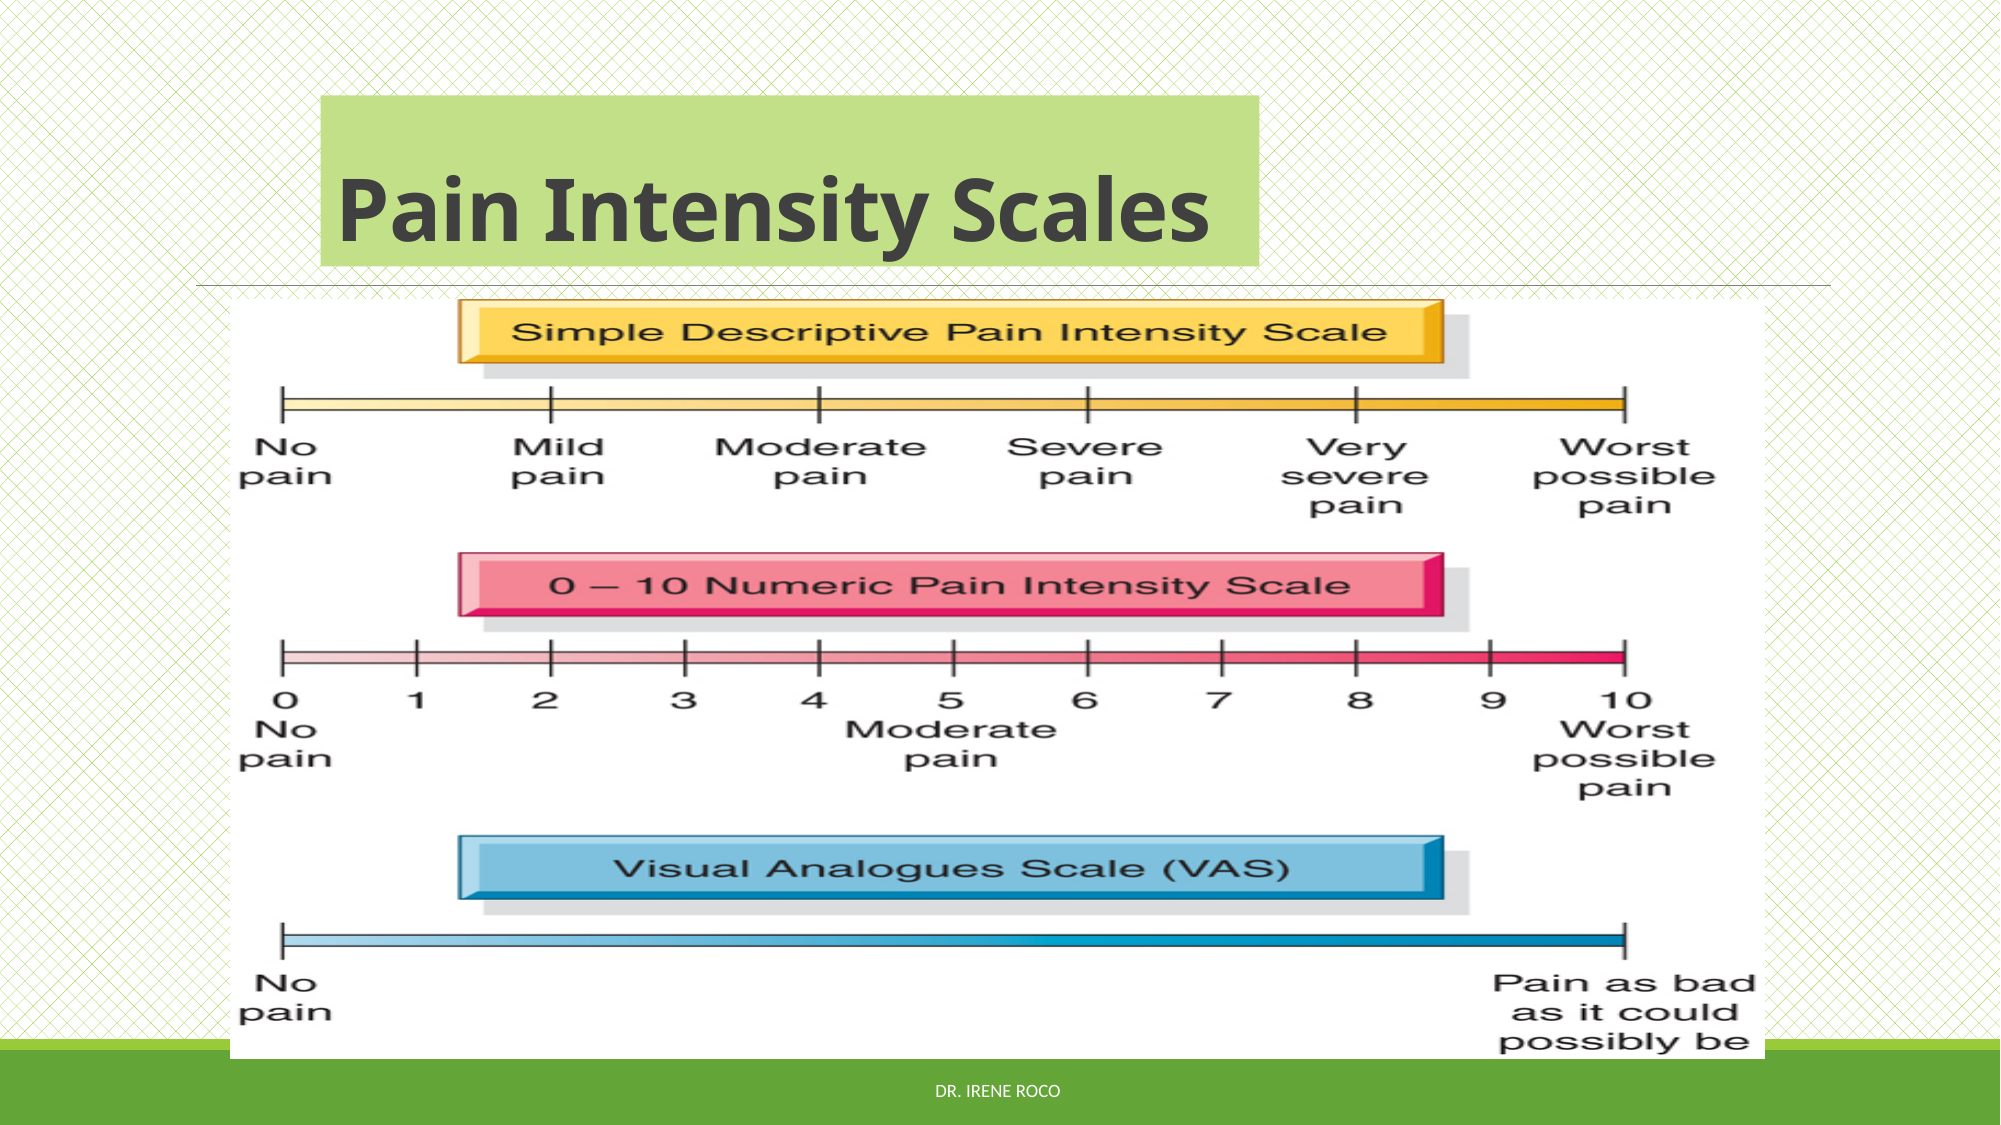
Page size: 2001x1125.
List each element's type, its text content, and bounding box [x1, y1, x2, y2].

picture [230, 298, 1766, 1059]
title Pain Intensity Scales [320, 95, 1260, 267]
footer Dr. Irene Roco [604, 1067, 1396, 1120]
